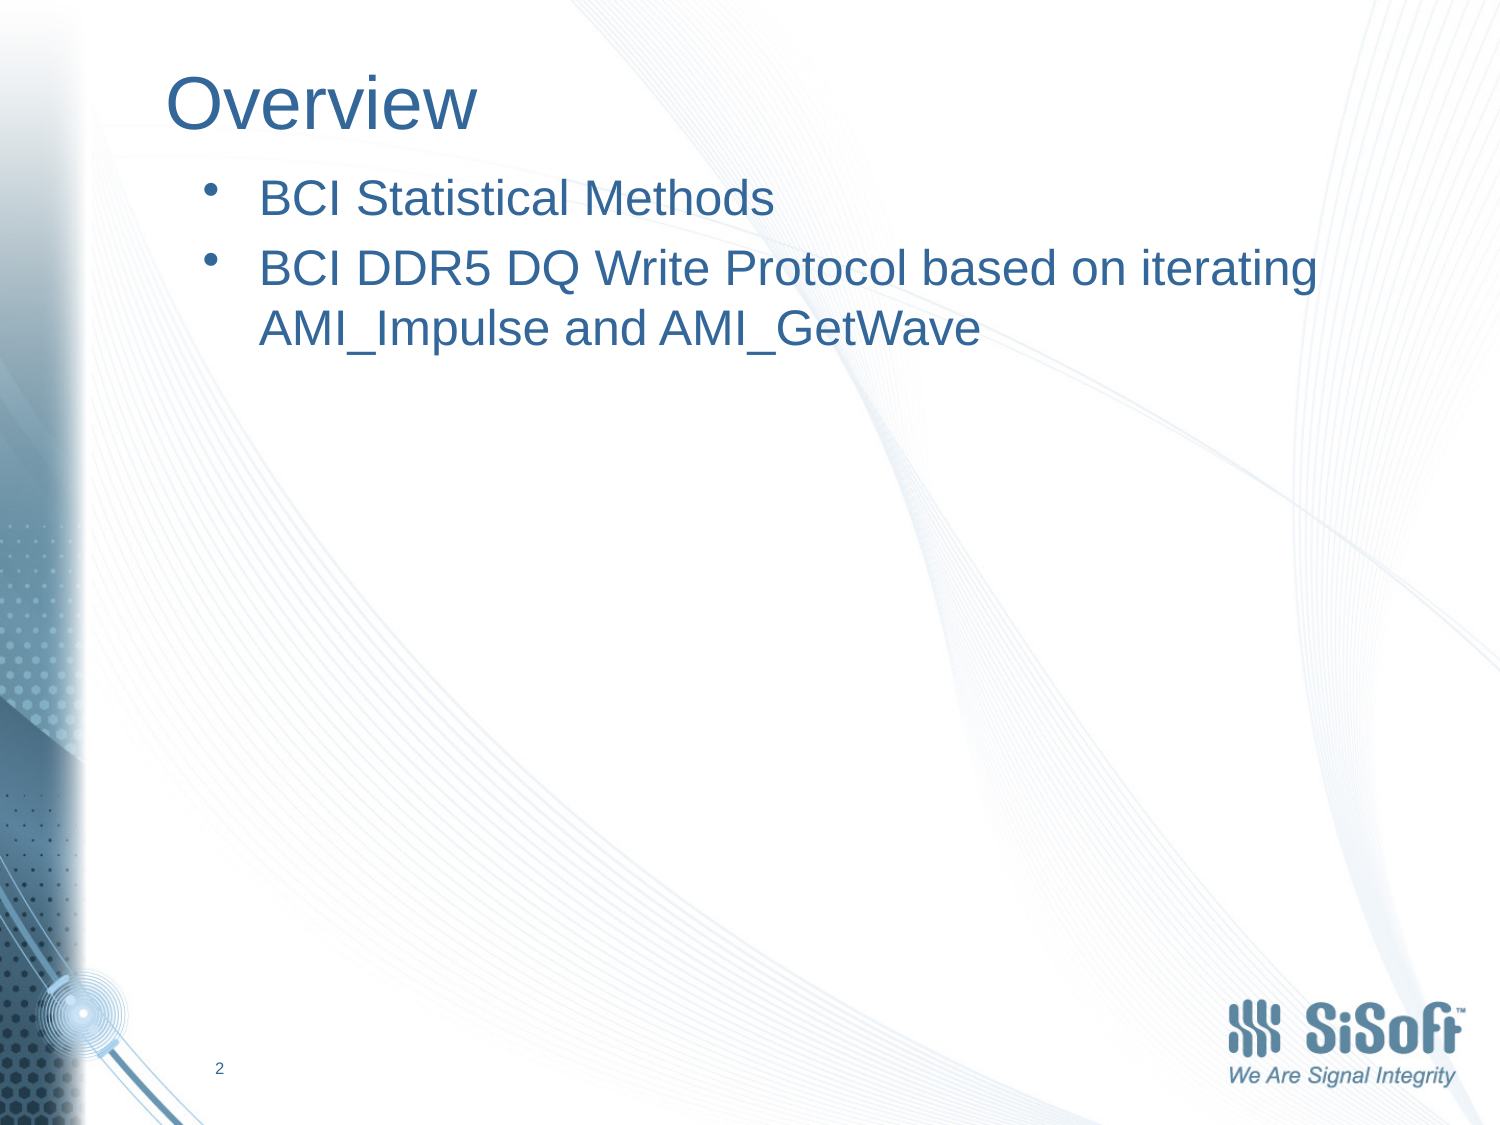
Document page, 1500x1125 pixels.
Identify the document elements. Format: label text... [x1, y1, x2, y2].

list BCI Statistical Methods BCI DDR5 DQ Write Protocol based on iterating AMI_Impulse and AMI_GetWave [187, 157, 1363, 963]
picture [0, 0, 1500, 1125]
footer 2 [200, 1050, 975, 1104]
title Overview [150, 24, 1300, 175]
